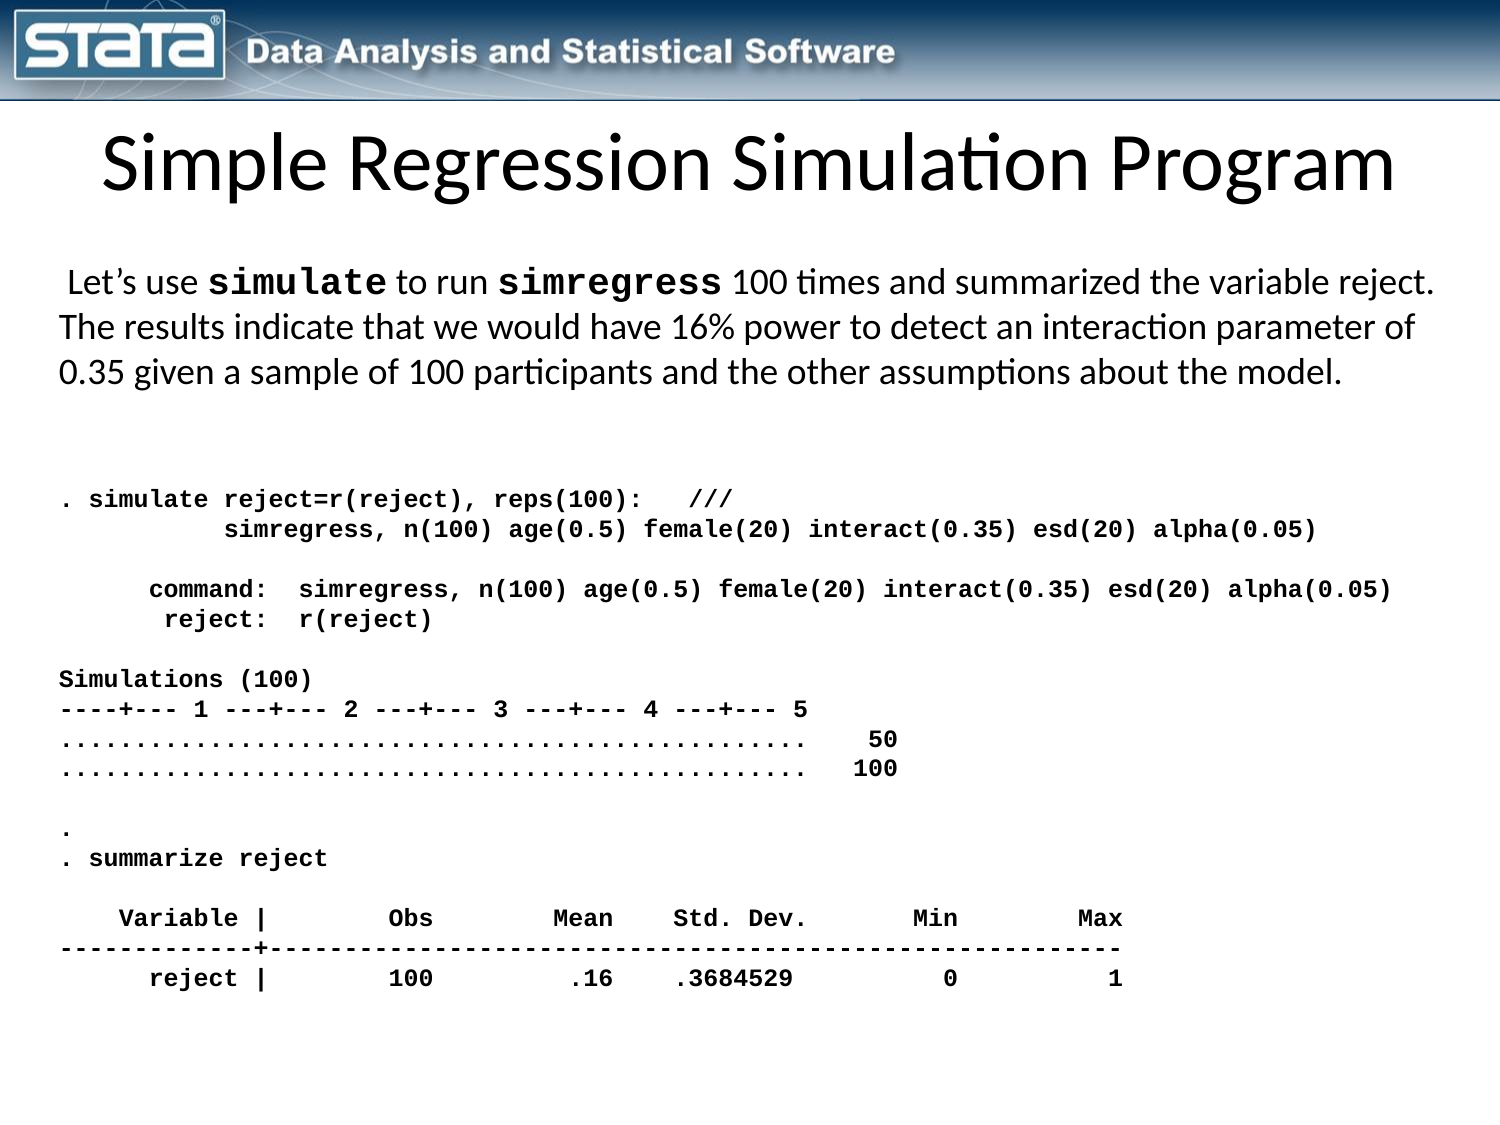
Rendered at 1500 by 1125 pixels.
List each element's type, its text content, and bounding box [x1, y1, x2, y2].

list Let’s use simulate to run simregress 100 times and summarized the variable reject. The results indicate that we would have 16% power to detect an interaction parameter of 0.35 given a sample of 100 participants and the other assumptions about the model. . simulate reject=r(reject), reps(100): /// simregress, n(100) age(0.5) female(20) interact(0.35) esd(20) alpha(0.05) command: simregress, n(100) age(0.5) female(20) interact(0.35) esd(20) alpha(0.05) reject: r(reject) Simulations (100) ----+--- 1 ---+--- 2 ---+--- 3 ---+--- 4 ---+--- 5 .................................................. 50 .................................................. 100 . . summarize reject Variable | Obs Mean Std. Dev. Min Max -------------+--------------------------------------------------------- reject | 100 .16 .3684529 0 1 [43, 249, 1457, 1063]
text_box Simple Regression Simulation Program [0, 99, 1500, 215]
picture [0, 0, 1500, 99]
